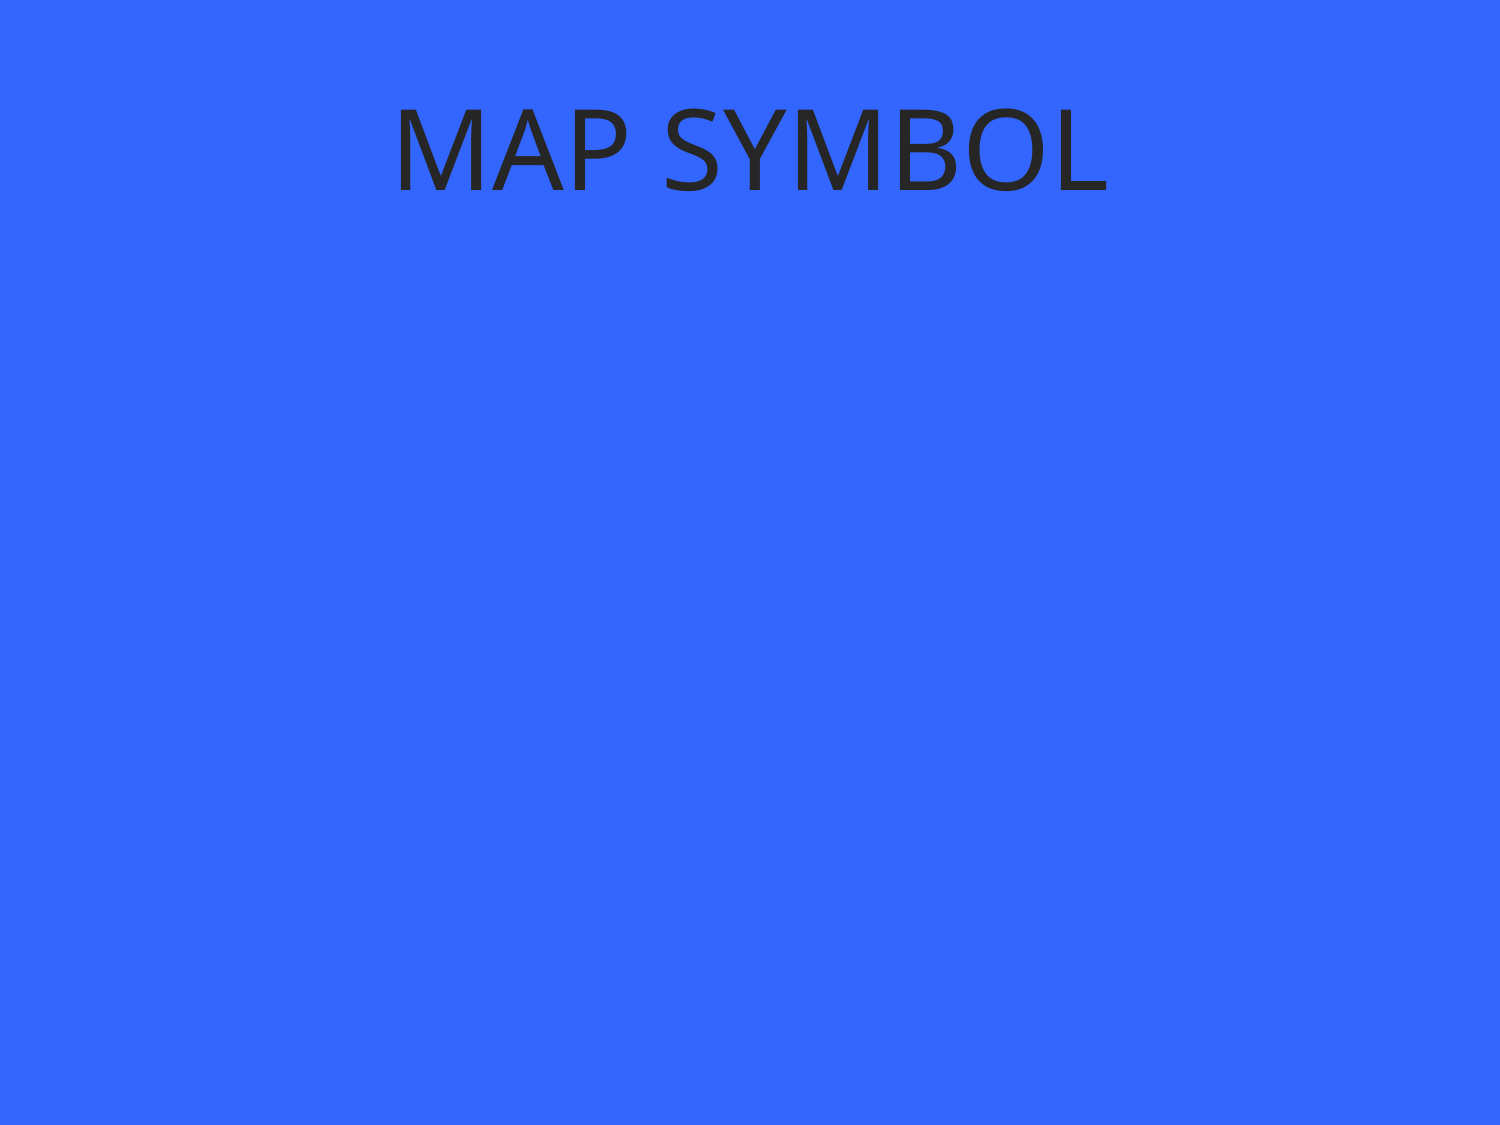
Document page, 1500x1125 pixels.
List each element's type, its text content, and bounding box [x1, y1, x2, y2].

title MAP SYMBOL [119, 51, 1381, 240]
